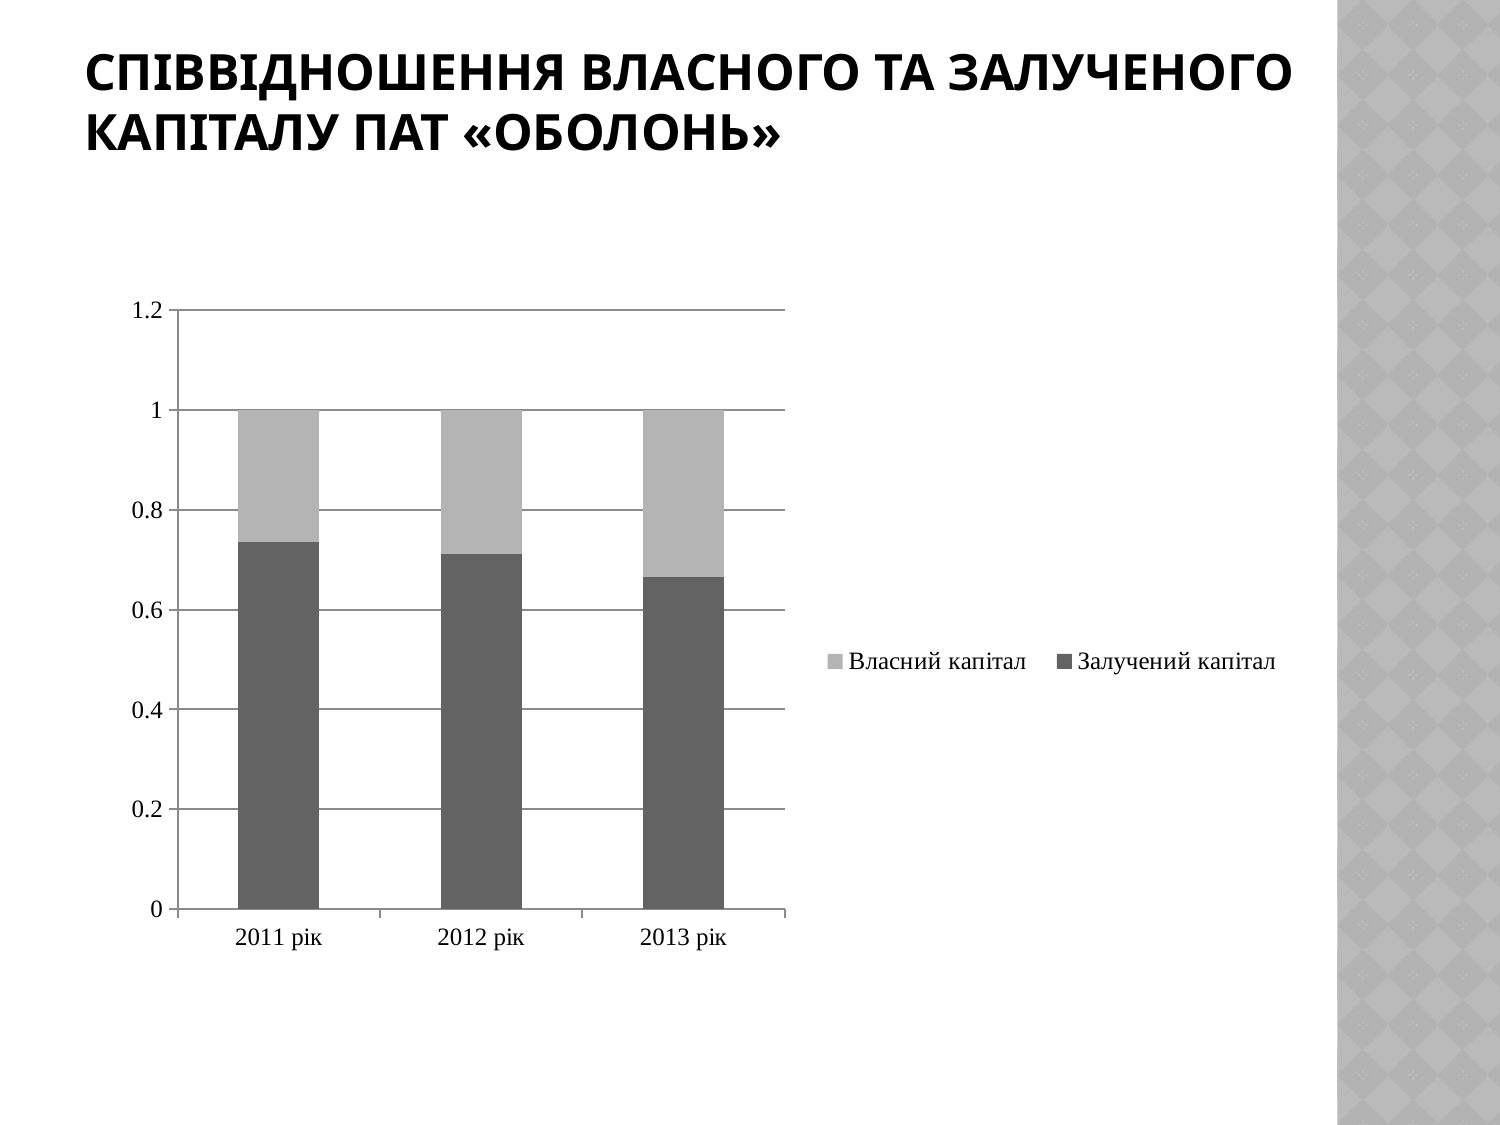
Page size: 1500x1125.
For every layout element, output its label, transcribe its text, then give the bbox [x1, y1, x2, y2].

table_cell 0 [1337, 0, 1500, 1125]
chart [74, 263, 1318, 1060]
title Співвідношення власного та залученого капіталу ПАТ «Оболонь» [76, 42, 1427, 231]
